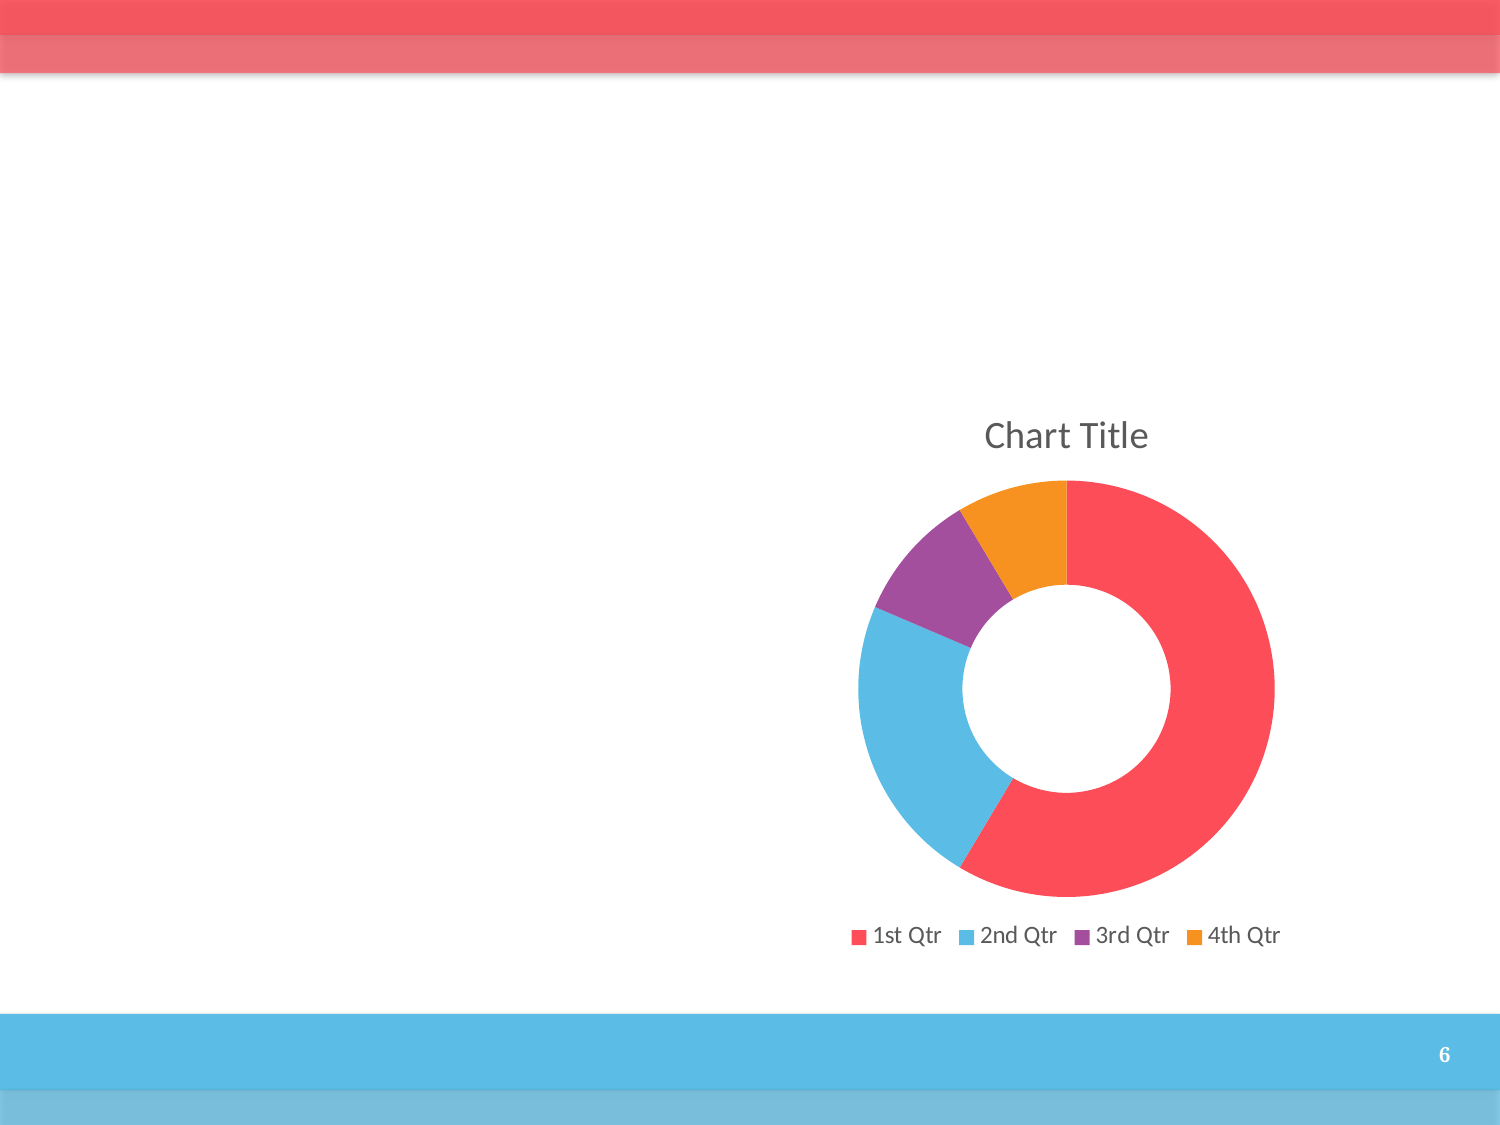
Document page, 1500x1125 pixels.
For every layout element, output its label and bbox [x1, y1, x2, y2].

chart [751, 387, 1382, 957]
